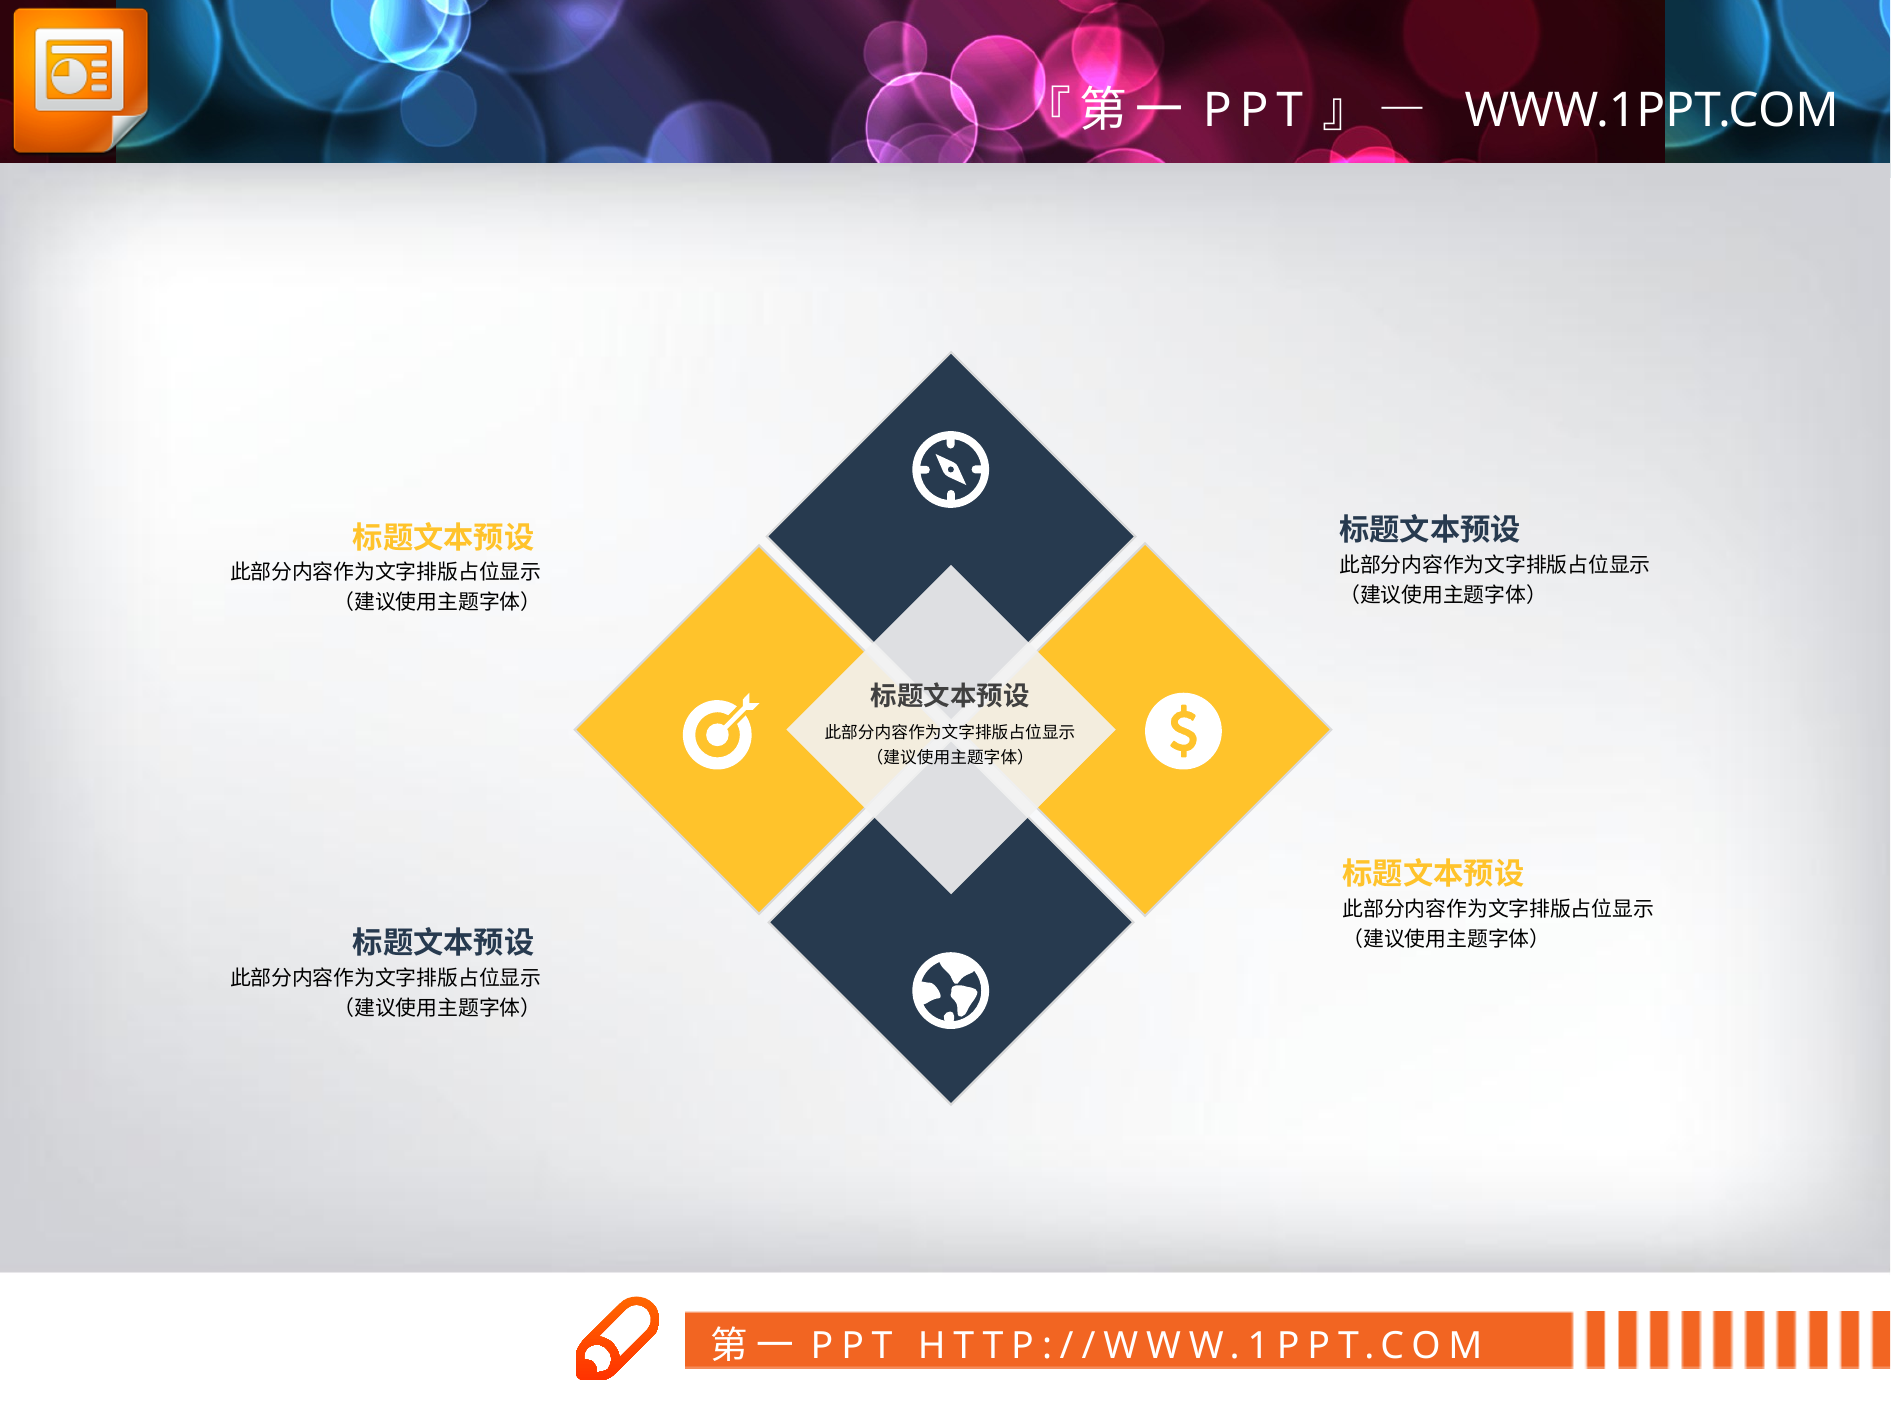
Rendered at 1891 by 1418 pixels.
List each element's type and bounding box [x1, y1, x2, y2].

picture [685, 1311, 1891, 1369]
text_box [188, 405, 1696, 1052]
picture [0, 0, 1891, 1275]
